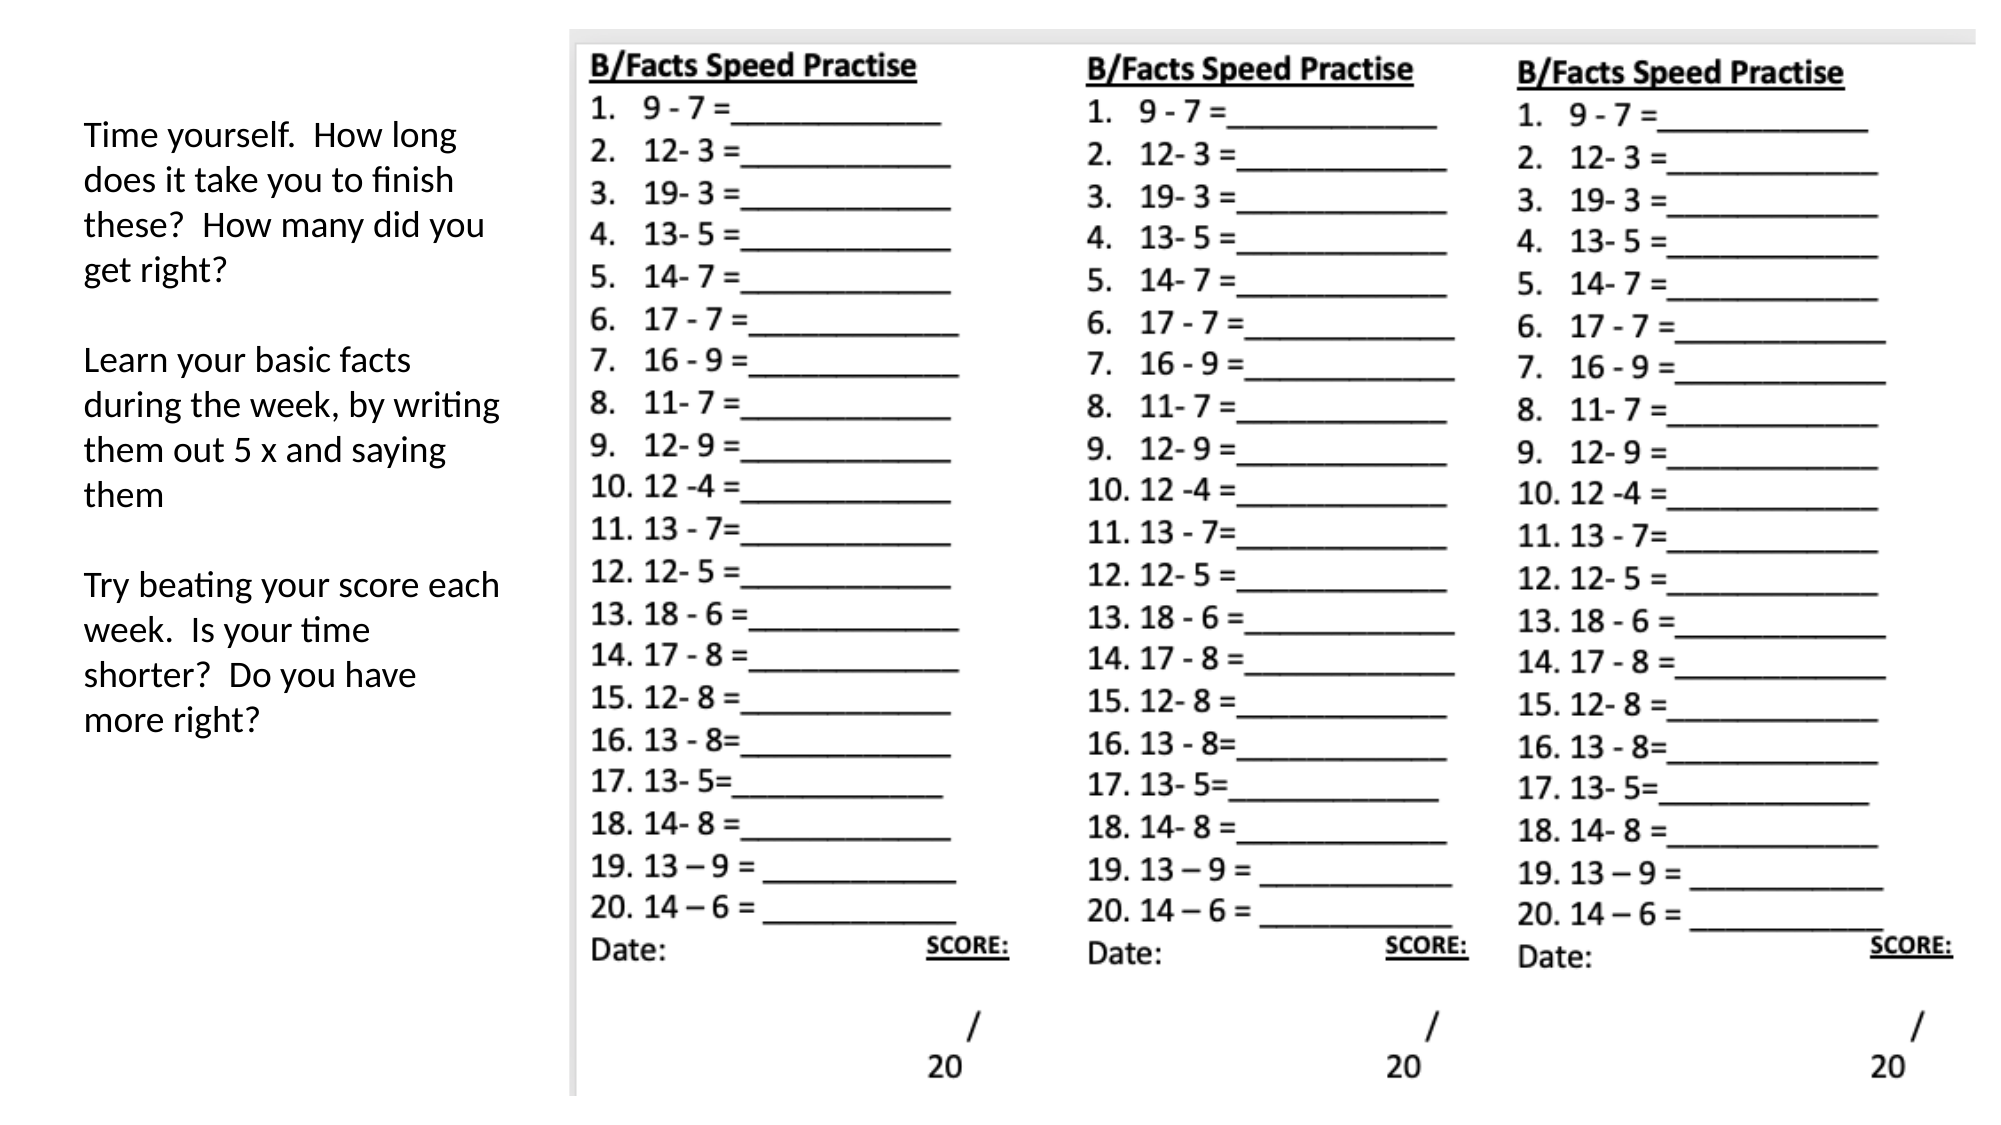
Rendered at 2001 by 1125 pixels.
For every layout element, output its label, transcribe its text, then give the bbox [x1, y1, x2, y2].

text_box Time yourself. How long does it take you to finish these? How many did you get right? Learn your basic facts during the week, by writing them out 5 x and saying them Try beating your score each week. Is your time shorter? Do you have more right? [68, 102, 517, 481]
picture [569, 28, 1976, 1097]
